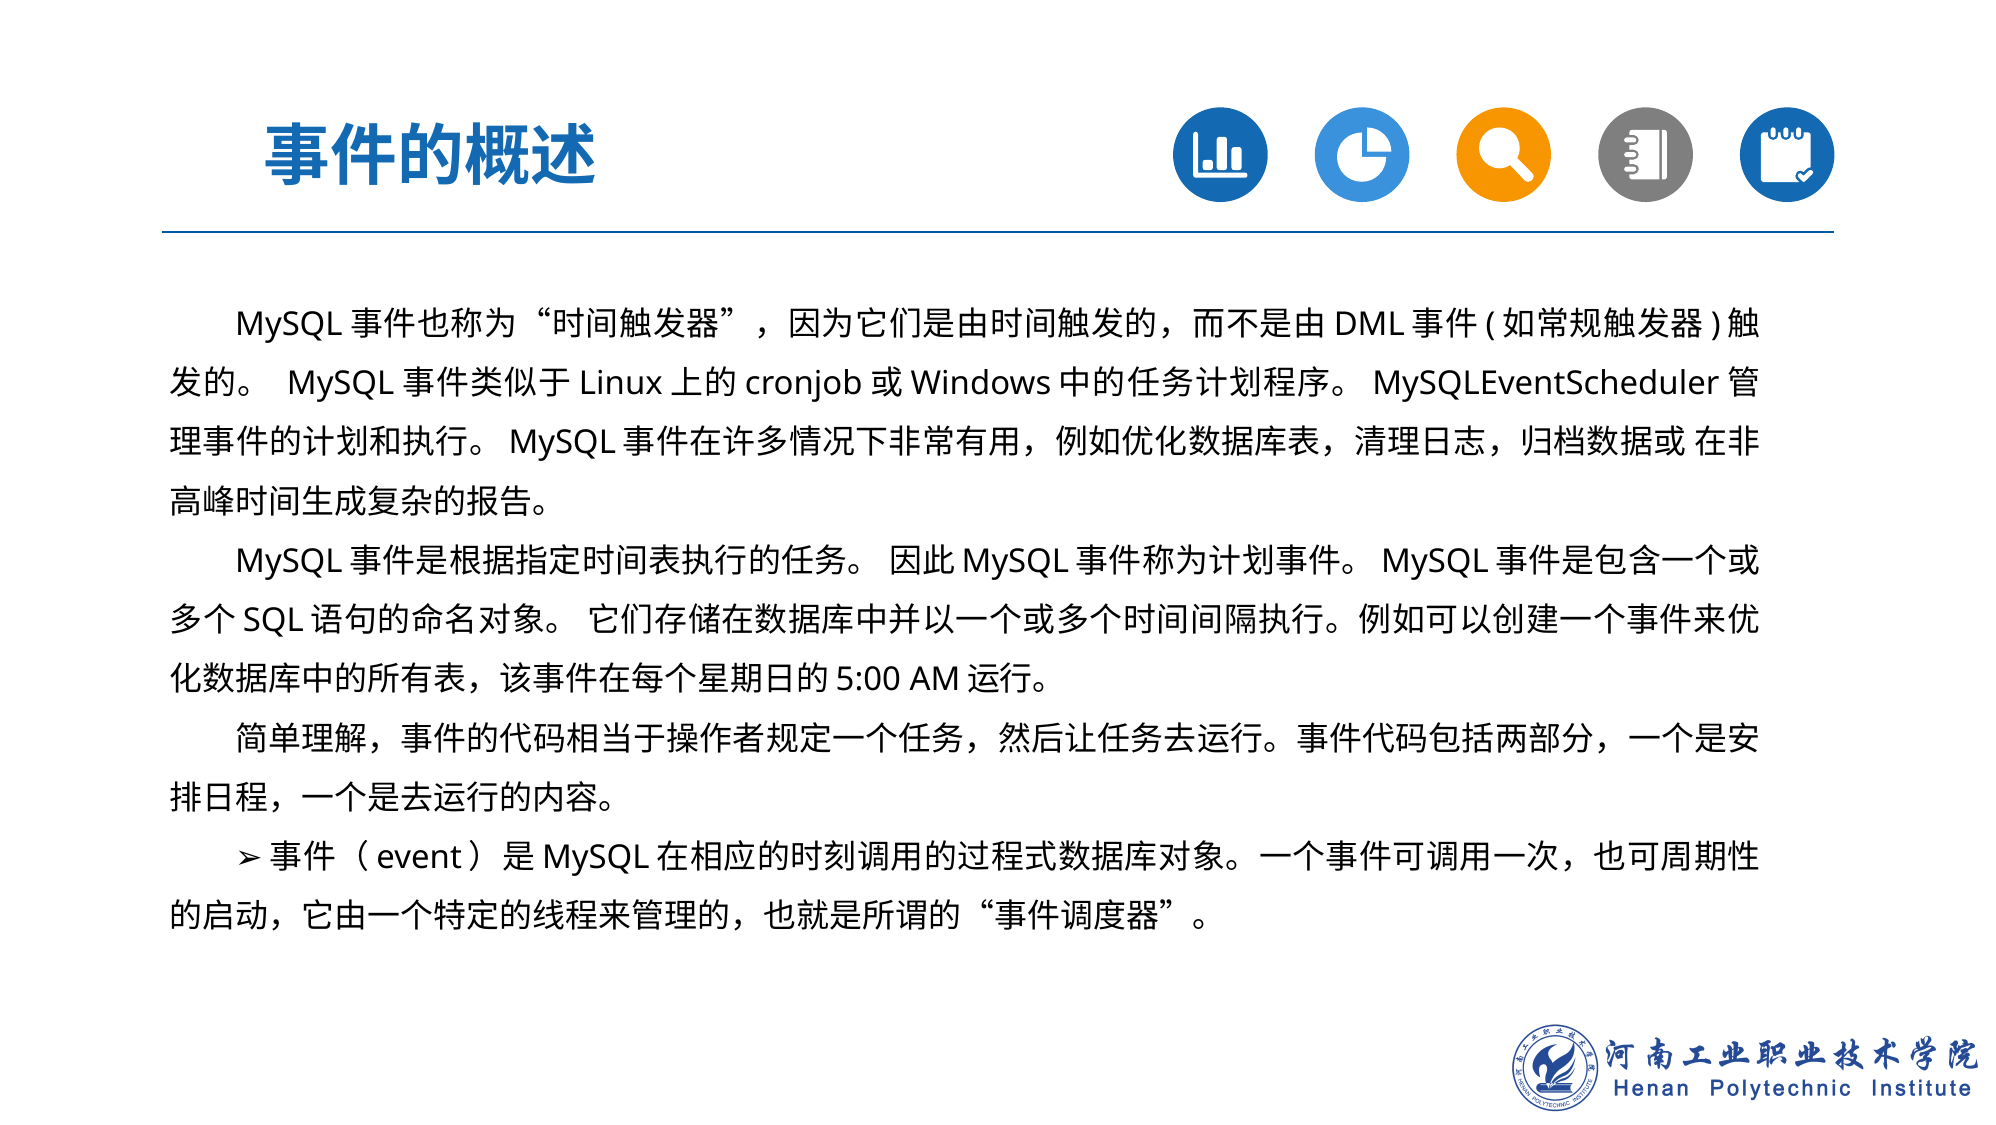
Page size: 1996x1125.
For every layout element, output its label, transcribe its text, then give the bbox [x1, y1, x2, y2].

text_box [1598, 107, 1694, 203]
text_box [1314, 107, 1410, 203]
text_box 事件的概述 [110, 93, 752, 203]
text_box MySQL事件也称为“时间触发器”，因为它们是由时间触发的，而不是由DML事件(如常规触发器)触发的。 MySQL事件类似于Linux上的cronjob或Windows中的任务计划程序。MySQLEventScheduler管理事件的计划和执行。MySQL事件在许多情况下非常有用，例如优化数据库表，清理日志，归档数据或 在非高峰时间生成复杂的报告。 MySQL事件是根据指定时间表执行的任务。 因此MySQL事件称为计划事件。MySQL事件是包含一个或多个SQL语句的命名对象。 它们存储在数据库中并以一个或多个时间间隔执行。例如可以创建一个事件来优化数据库中的所有表，该事件在每个星期日的5:00 AM运行。 简单理解，事件的代码相当于操作者规定一个任务，然后让任务去运行。事件代码包括两部分，一个是安排日程，一个是去运行的内容。 ➢事件（event）是MySQL在相应的时刻调用的过程式数据库对象。一个事件可调用一次，也可周期性的启动，它由一个特定的线程来管理的，也就是所谓的“事件调度器”。 [149, 272, 1781, 948]
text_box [1172, 107, 1268, 203]
picture [1493, 1020, 1984, 1118]
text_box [1456, 107, 1552, 203]
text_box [1739, 107, 1835, 203]
